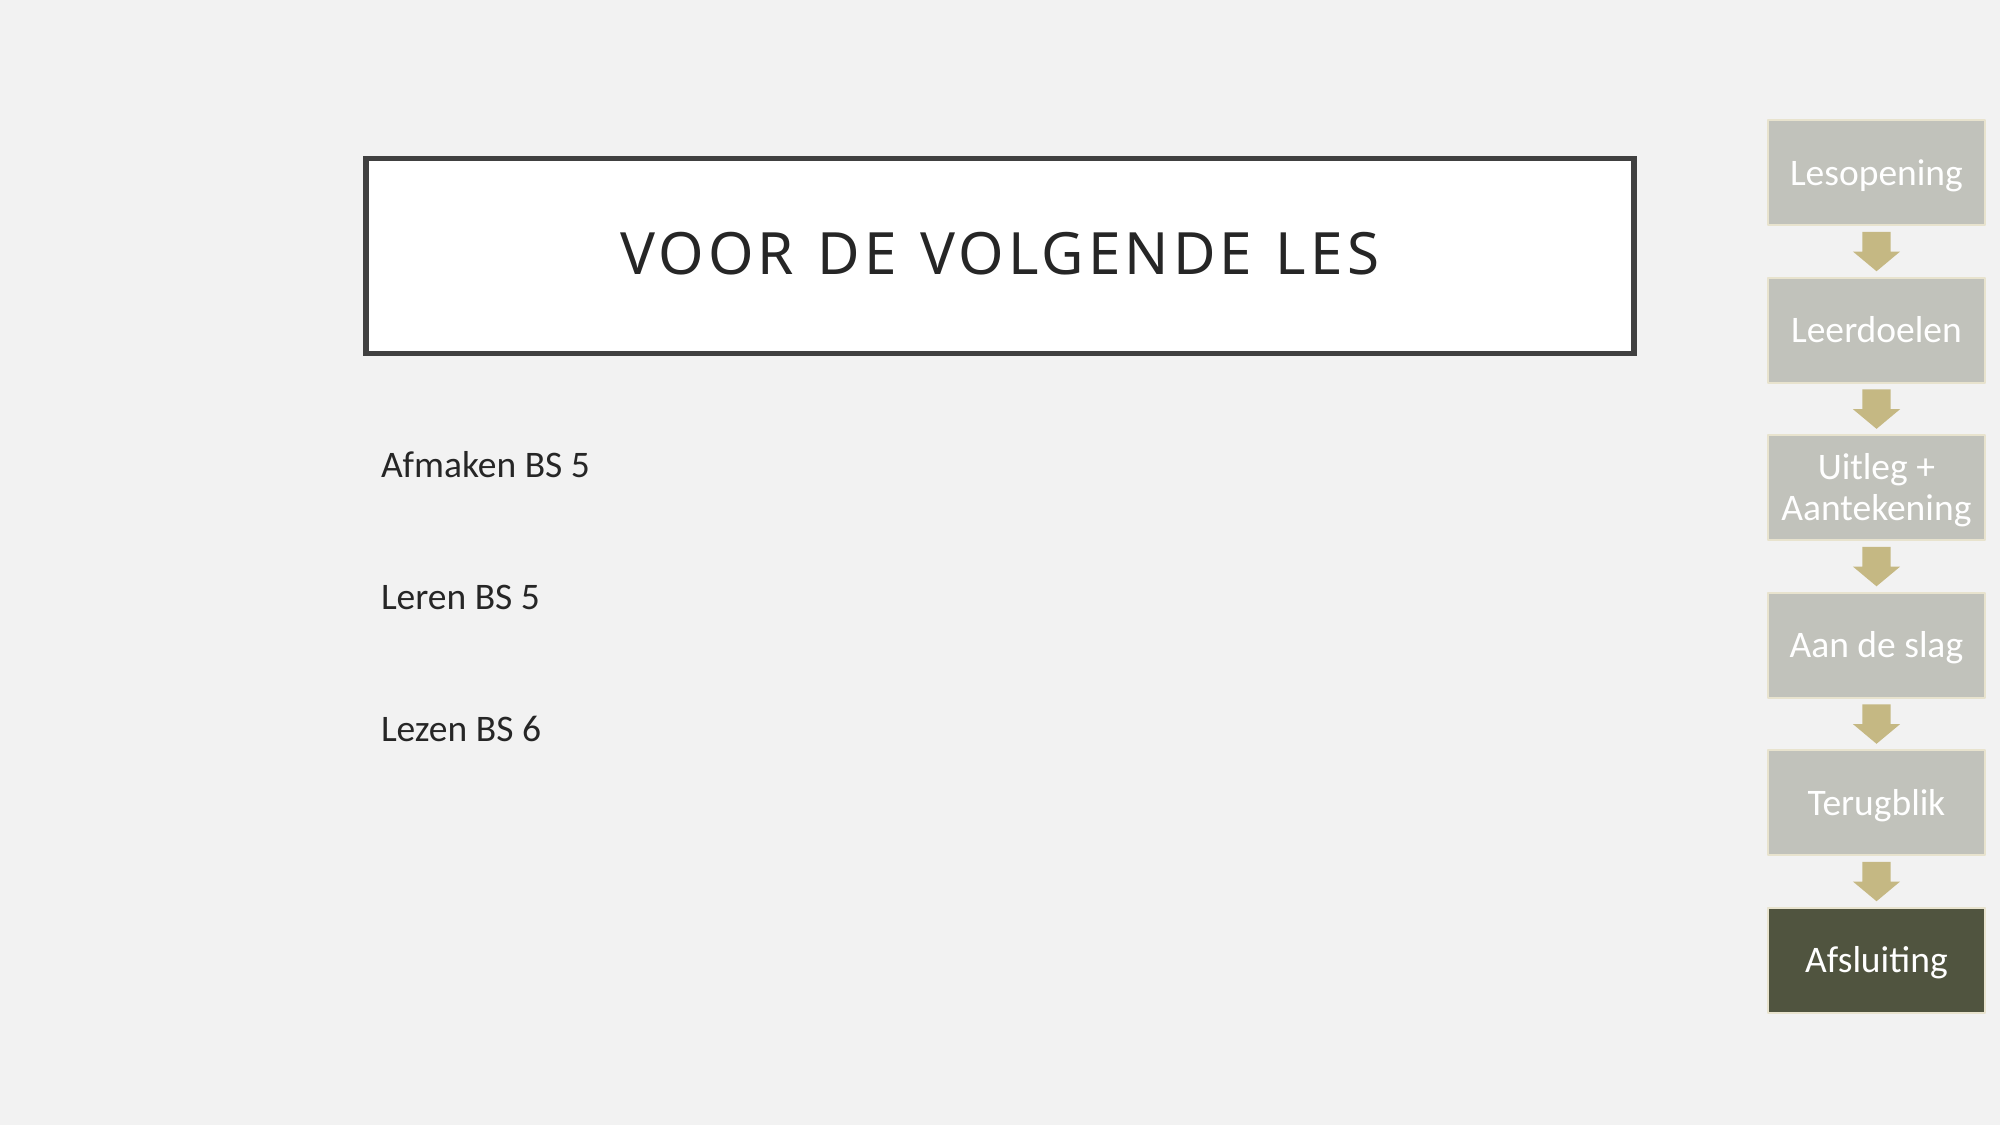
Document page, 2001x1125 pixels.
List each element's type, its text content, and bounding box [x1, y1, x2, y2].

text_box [1753, 119, 2000, 1014]
title Voor de volgende les [363, 156, 1637, 356]
list Afmaken BS 5 Leren BS 5 Lezen BS 6 [366, 432, 1634, 942]
